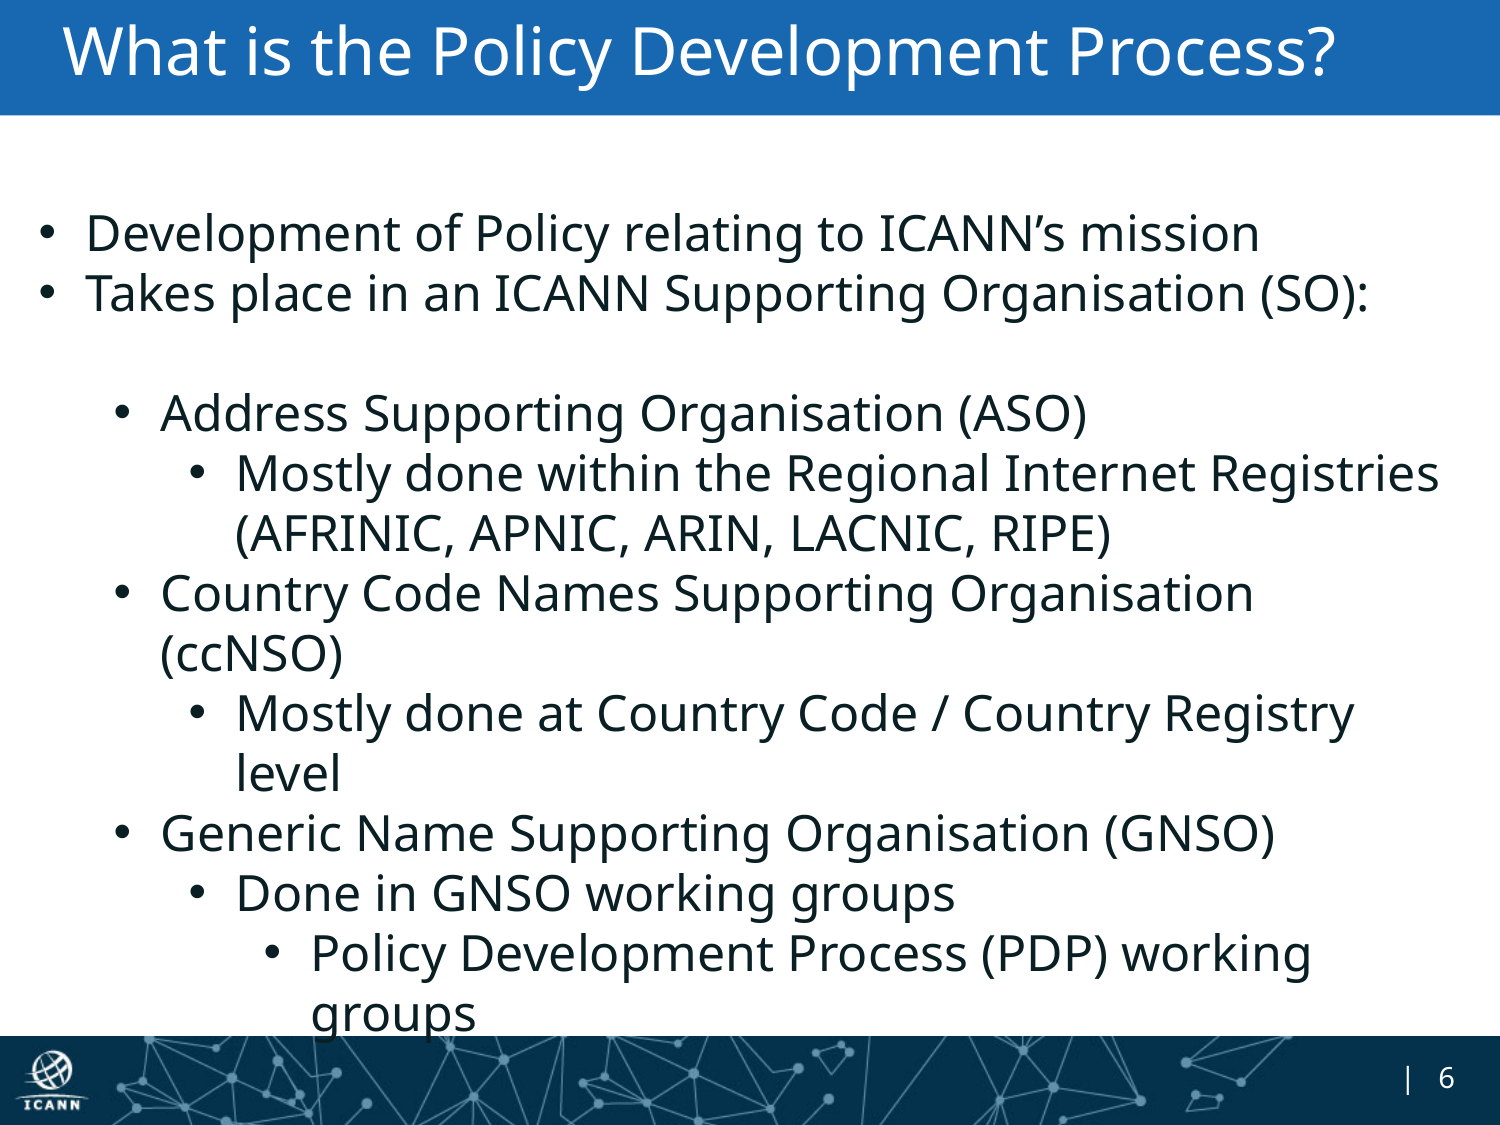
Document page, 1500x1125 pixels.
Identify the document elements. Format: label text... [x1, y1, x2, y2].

picture [0, 1036, 1500, 1125]
title What is the Policy Development Process? [0, 0, 1500, 116]
text_box Development of Policy relating to ICANN’s mission Takes place in an ICANN Supporting Organisation (SO): Address Supporting Organisation (ASO) Mostly done within the Regional Internet Registries (AFRINIC, APNIC, ARIN, LACNIC, RIPE) Country Code Names Supporting Organisation (ccNSO) Mostly done at Country Code / Country Registry level Generic Name Supporting Organisation (GNSO) Done in GNSO working groups Policy Development Process (PDP) working groups [23, 193, 1457, 1109]
